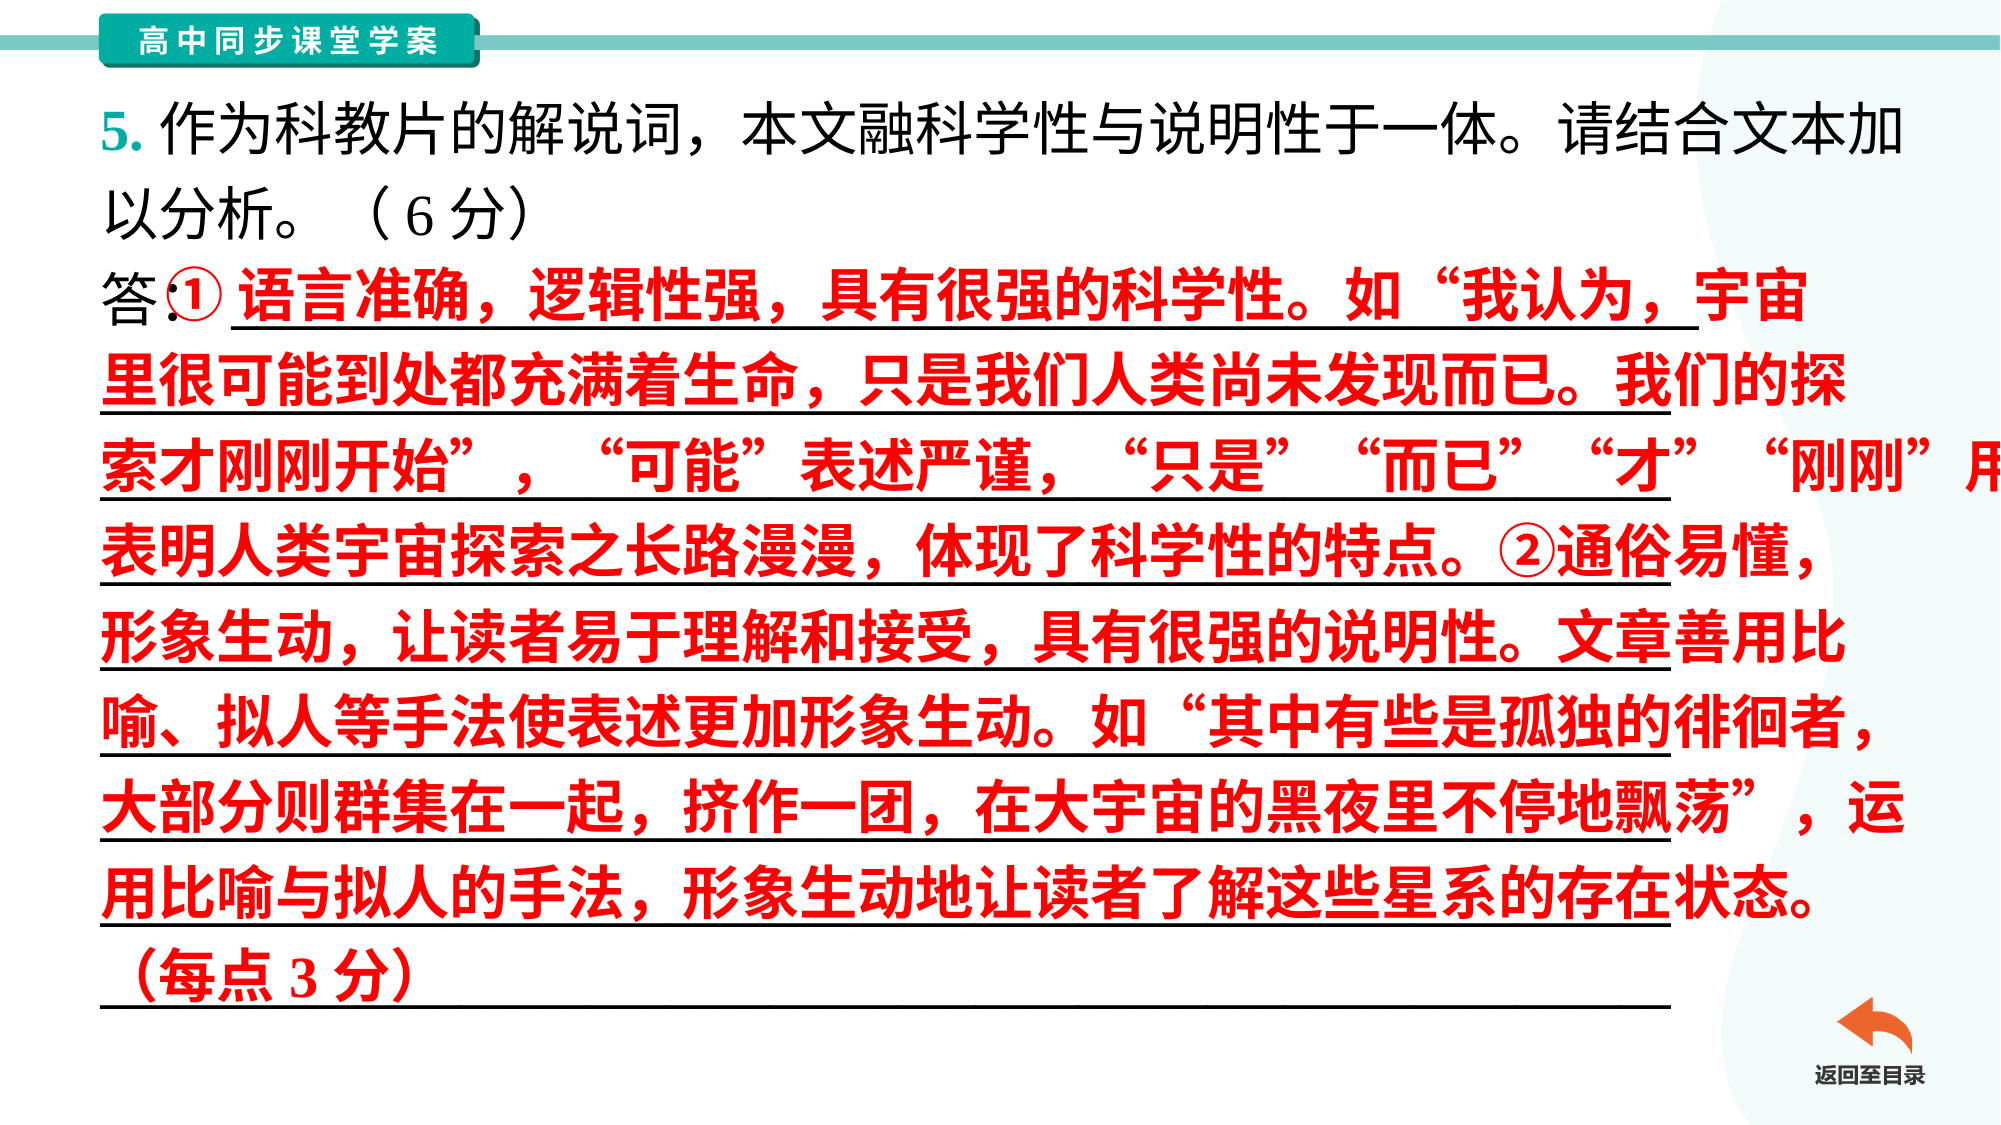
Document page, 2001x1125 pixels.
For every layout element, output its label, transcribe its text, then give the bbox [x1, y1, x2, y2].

picture [0, 0, 2000, 1125]
text_box ①语言准确，逻辑性强，具有很强的科学性。如“我认为，宇宙 里很可能到处都充满着生命，只是我们人类尚未发现而已。我们的探 索才刚刚开始”，“可能”表述严谨，“只是”“而已”“才”“刚刚”用词准确， 表明人类宇宙探索之长路漫漫，体现了科学性的特点。②通俗易懂， 形象生动，让读者易于理解和接受，具有很强的说明性。文章善用比 喻、拟人等手法使表述更加形象生动。如“其中有些是孤独的徘徊者， 大部分则群集在一起，挤作一团，在大宇宙的黑夜里不停地飘荡”，运 用比喻与拟人的手法，形象生动地让读者了解这些星系的存在状态。 （每点3分） [100, 242, 1899, 1003]
text_box 5.作为科教片的解说词，本文融科学性与说明性于一体。请结合文本加 以分析。（6分） 答：_________________________________________________________ _____________________________________________________________ _____________________________________________________________ _____________________________________________________________ _____________________________________________________________ _____________________________________________________________ _____________________________________________________________ _____________________________________________________________ _____________________________________________________________ [100, 76, 1899, 242]
